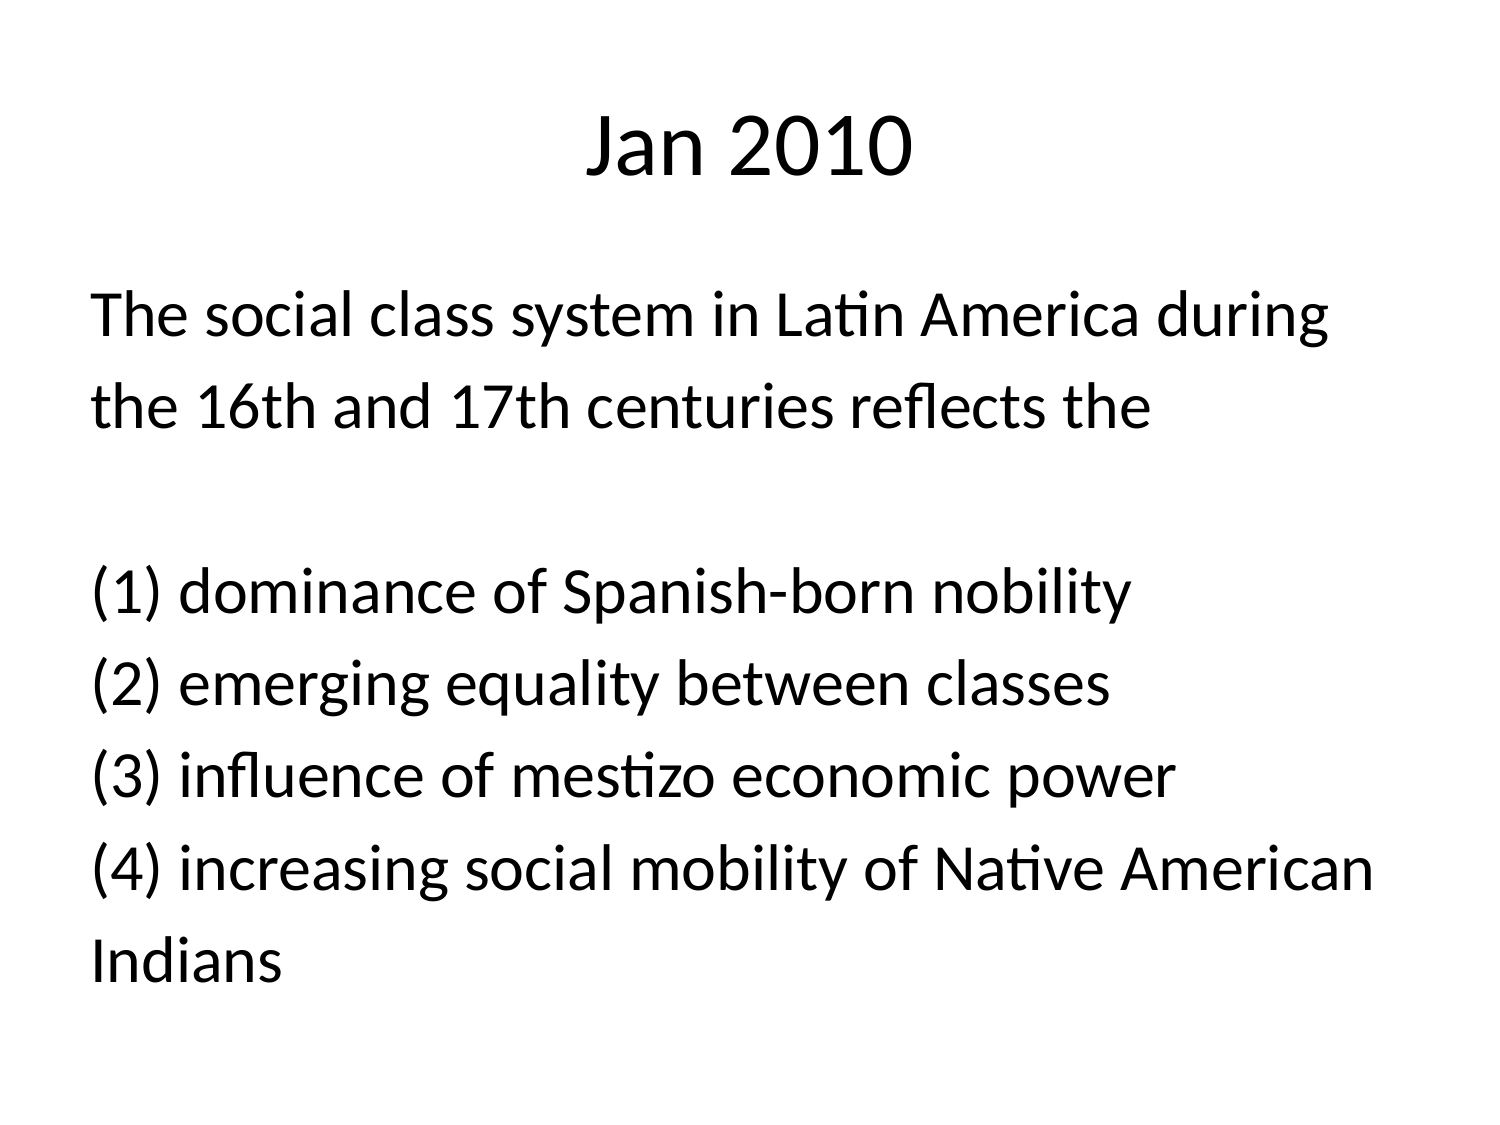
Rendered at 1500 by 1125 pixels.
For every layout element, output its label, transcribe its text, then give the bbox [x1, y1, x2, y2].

list The social class system in Latin America during the 16th and 17th centuries reflects the (1) dominance of Spanish-born nobility (2) emerging equality between classes (3) influence of mestizo economic power (4) increasing social mobility of Native American Indians [75, 262, 1425, 1005]
title Jan 2010 [75, 45, 1425, 233]
